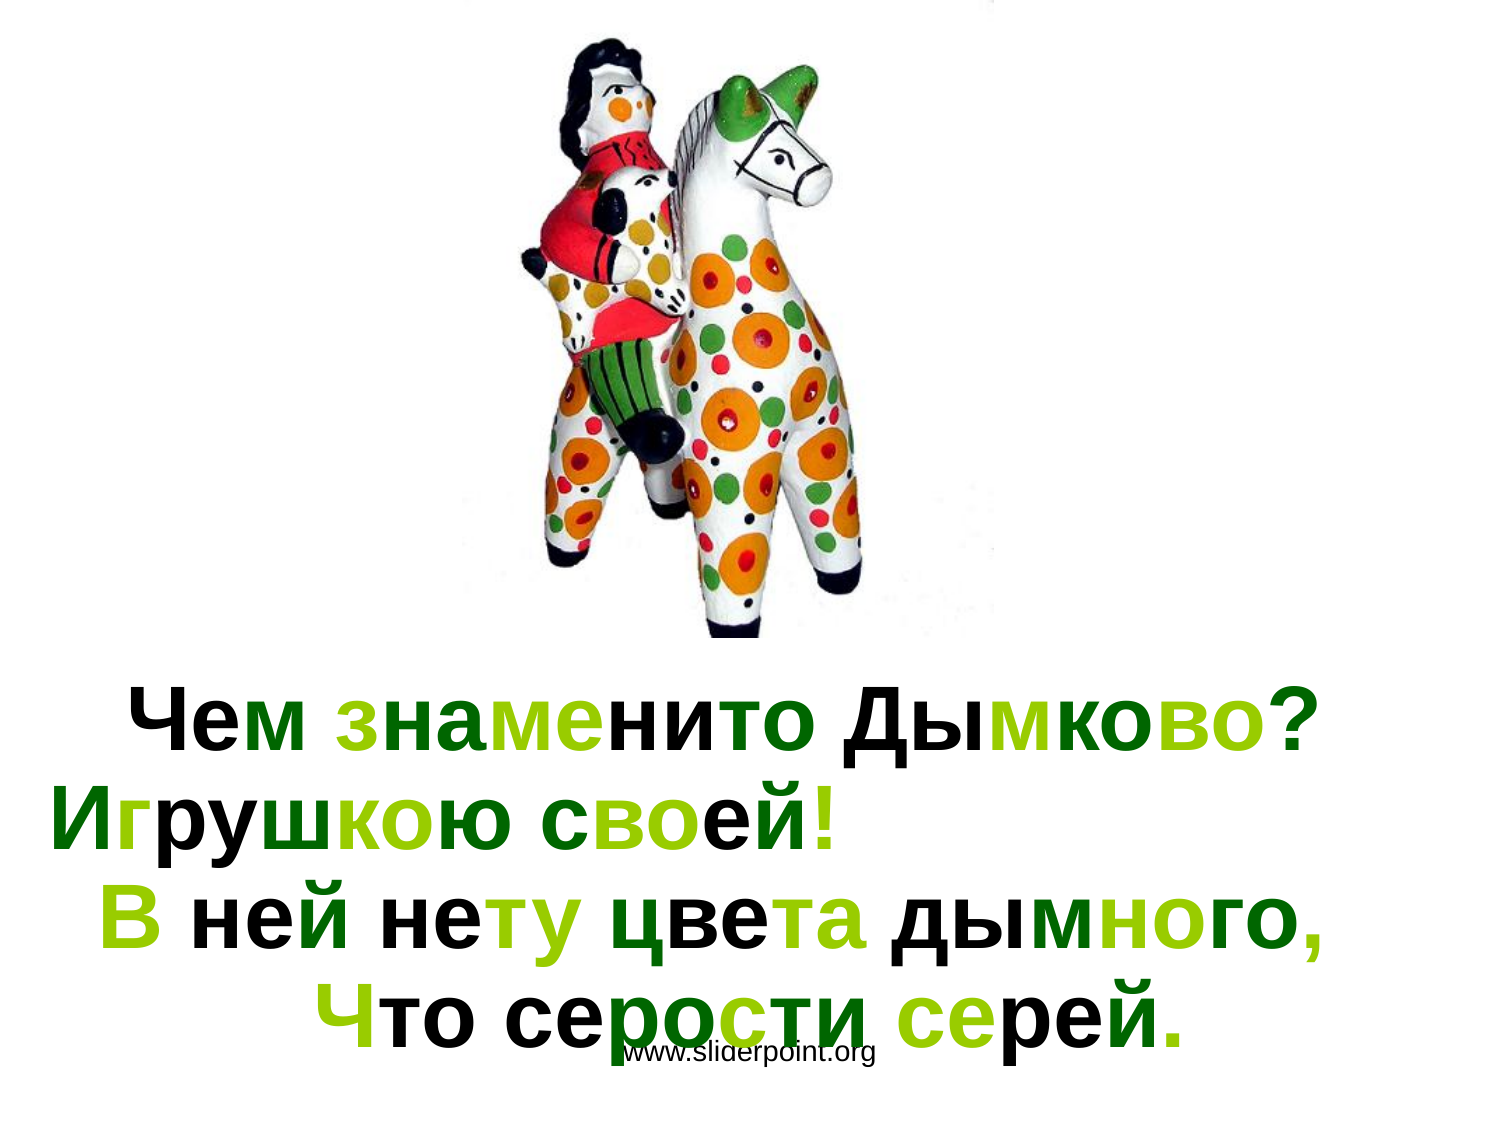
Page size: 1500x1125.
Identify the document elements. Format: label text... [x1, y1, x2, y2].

footer www.sliderpoint.org [512, 1024, 988, 1103]
picture [462, 0, 994, 638]
text_box Чем знаменито Дымково? Игрушкою своей! В ней нету цвета дымного, Что серости серей. [0, 664, 1500, 1075]
